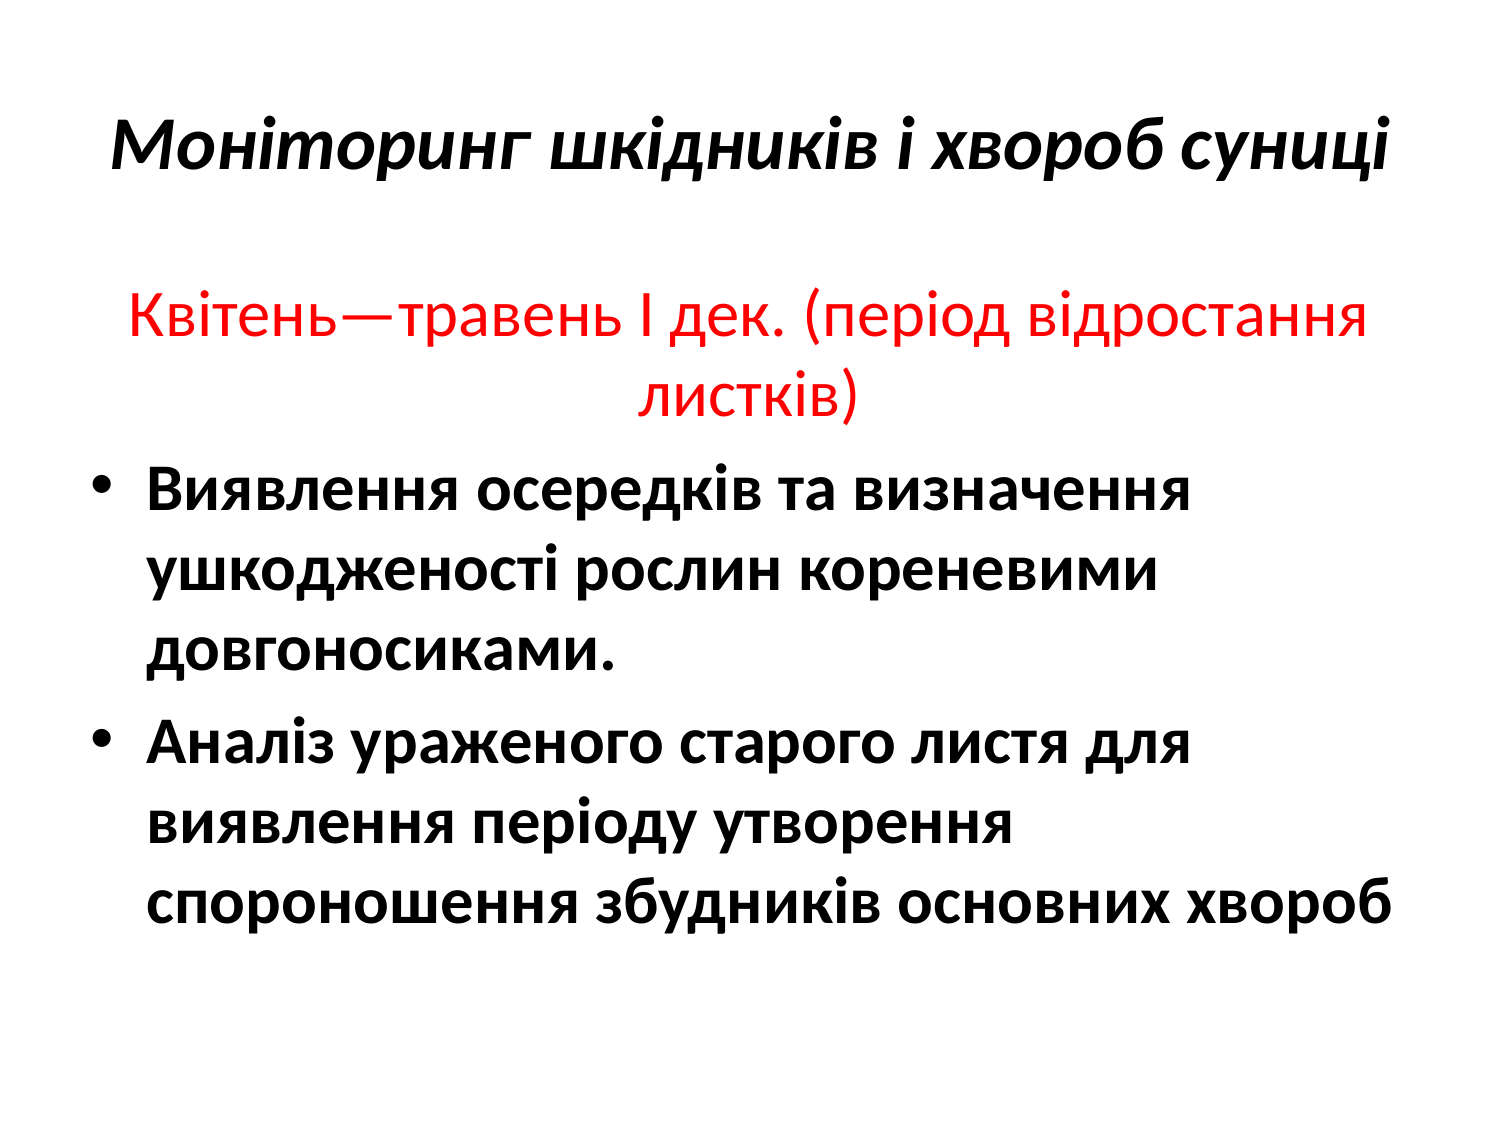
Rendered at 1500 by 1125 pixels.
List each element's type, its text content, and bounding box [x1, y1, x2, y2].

list Квітень—травень І дек. (період відростання листків) Виявлення осередків та визначення ушкодженості рослин кореневими довгоносиками. Аналіз ураженого старого листя для виявлення періоду утворення спороношення збудників основних хвороб [75, 262, 1425, 1005]
title Моніторинг шкідників і хвороб суниці [75, 45, 1425, 233]
